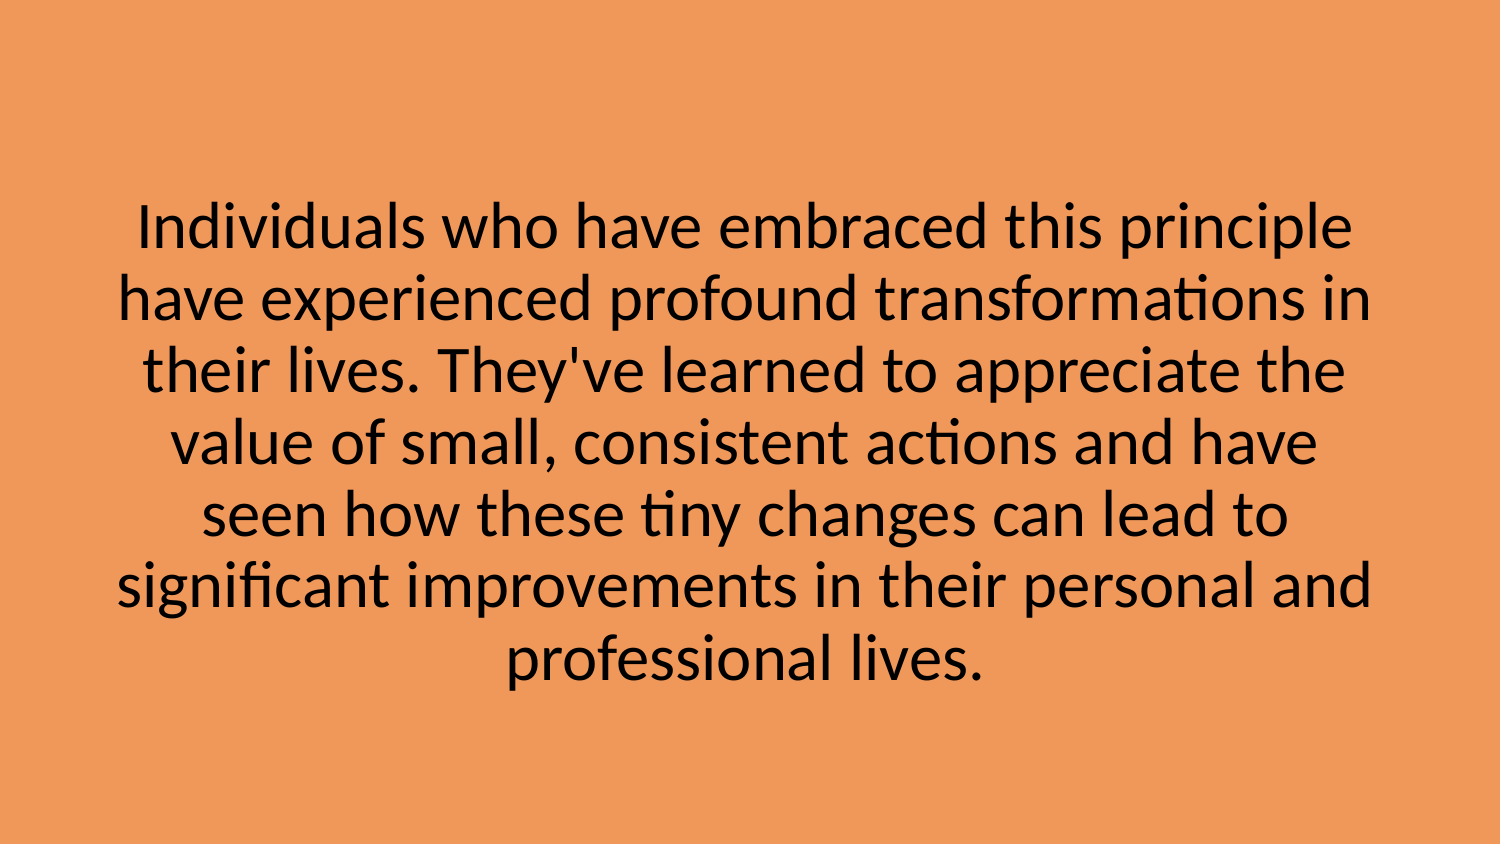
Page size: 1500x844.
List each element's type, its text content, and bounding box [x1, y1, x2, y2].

list Individuals who have embraced this principle have experienced profound transformations in their lives. They've learned to appreciate the value of small, consistent actions and have seen how these tiny changes can lead to significant improvements in their personal and professional lives. [93, 183, 1397, 325]
